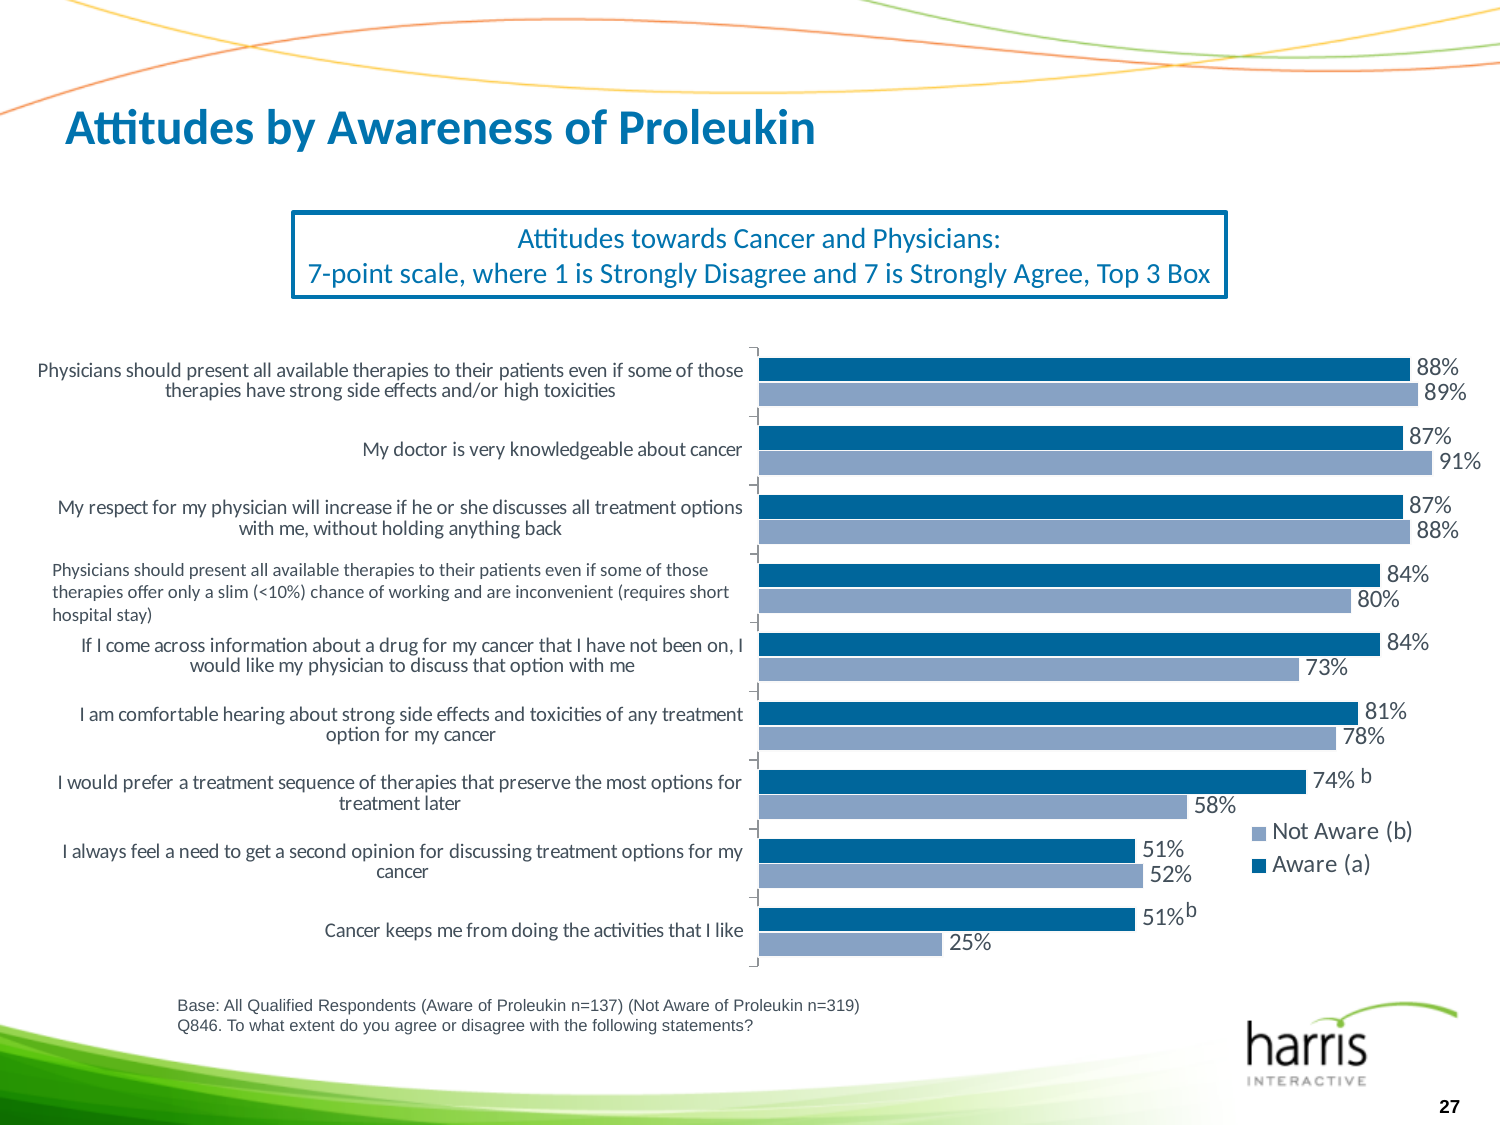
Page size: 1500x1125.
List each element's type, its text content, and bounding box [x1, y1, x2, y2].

chart [37, 337, 1500, 976]
text_box Attitudes towards Cancer and Physicians: 7-point scale, where 1 is Strongly Disagree and 7 is Strongly Agree, Top 3 Box [291, 210, 1228, 299]
title Attitudes by Awareness of Proleukin [49, 87, 1451, 176]
text_box Base: All Qualified Respondents (Aware of Proleukin n=137) (Not Aware of Proleukin n=319) Q846. To what extent do you agree or disagree with the following statements? [162, 987, 1175, 1043]
slide_number 27 [1399, 1086, 1500, 1125]
picture [0, 0, 1500, 1125]
